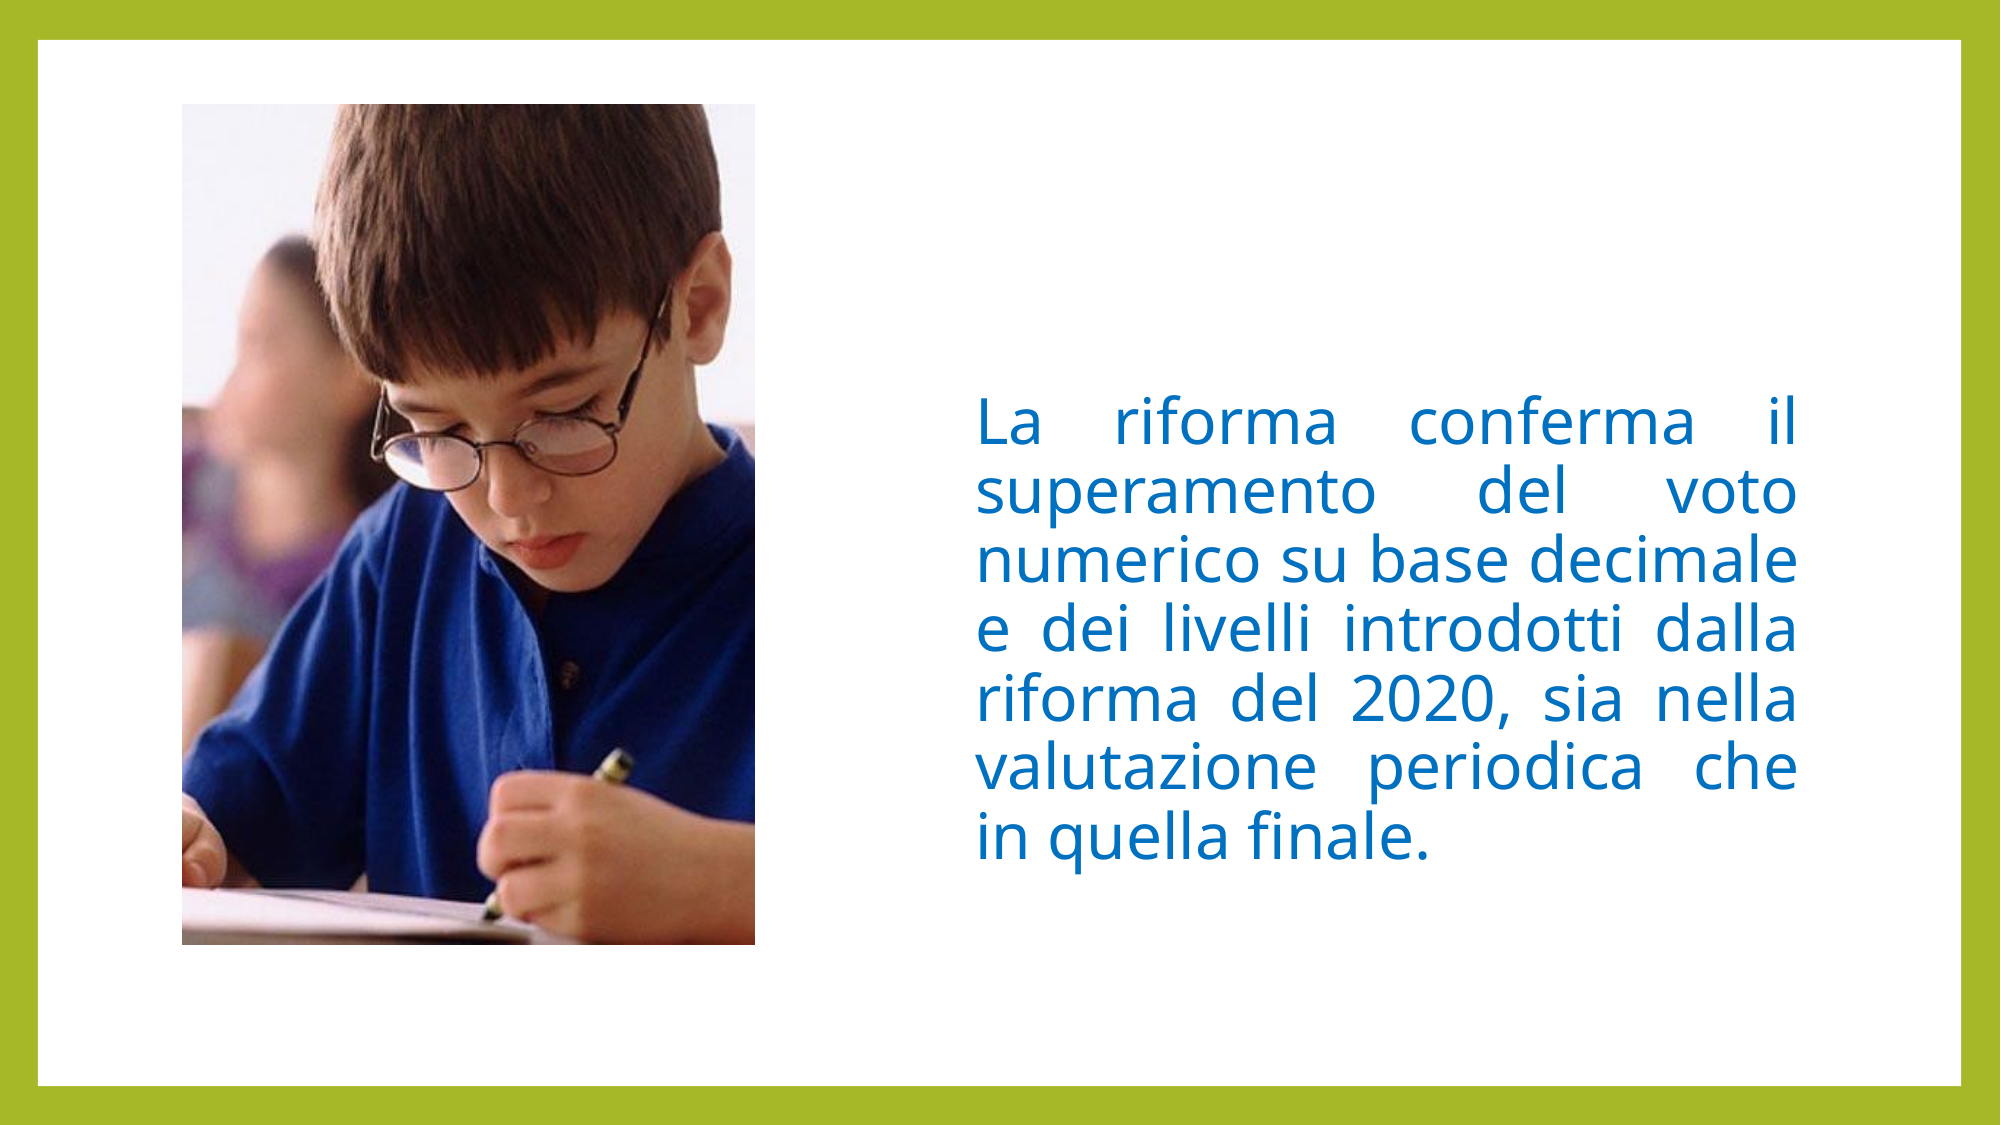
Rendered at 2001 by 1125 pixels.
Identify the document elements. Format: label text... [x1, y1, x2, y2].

list La riforma conferma il superamento del voto numerico su base decimale e dei livelli introdotti dalla riforma del 2020, sia nella valutazione periodica che in quella finale. [960, 179, 1815, 945]
picture [182, 104, 755, 946]
